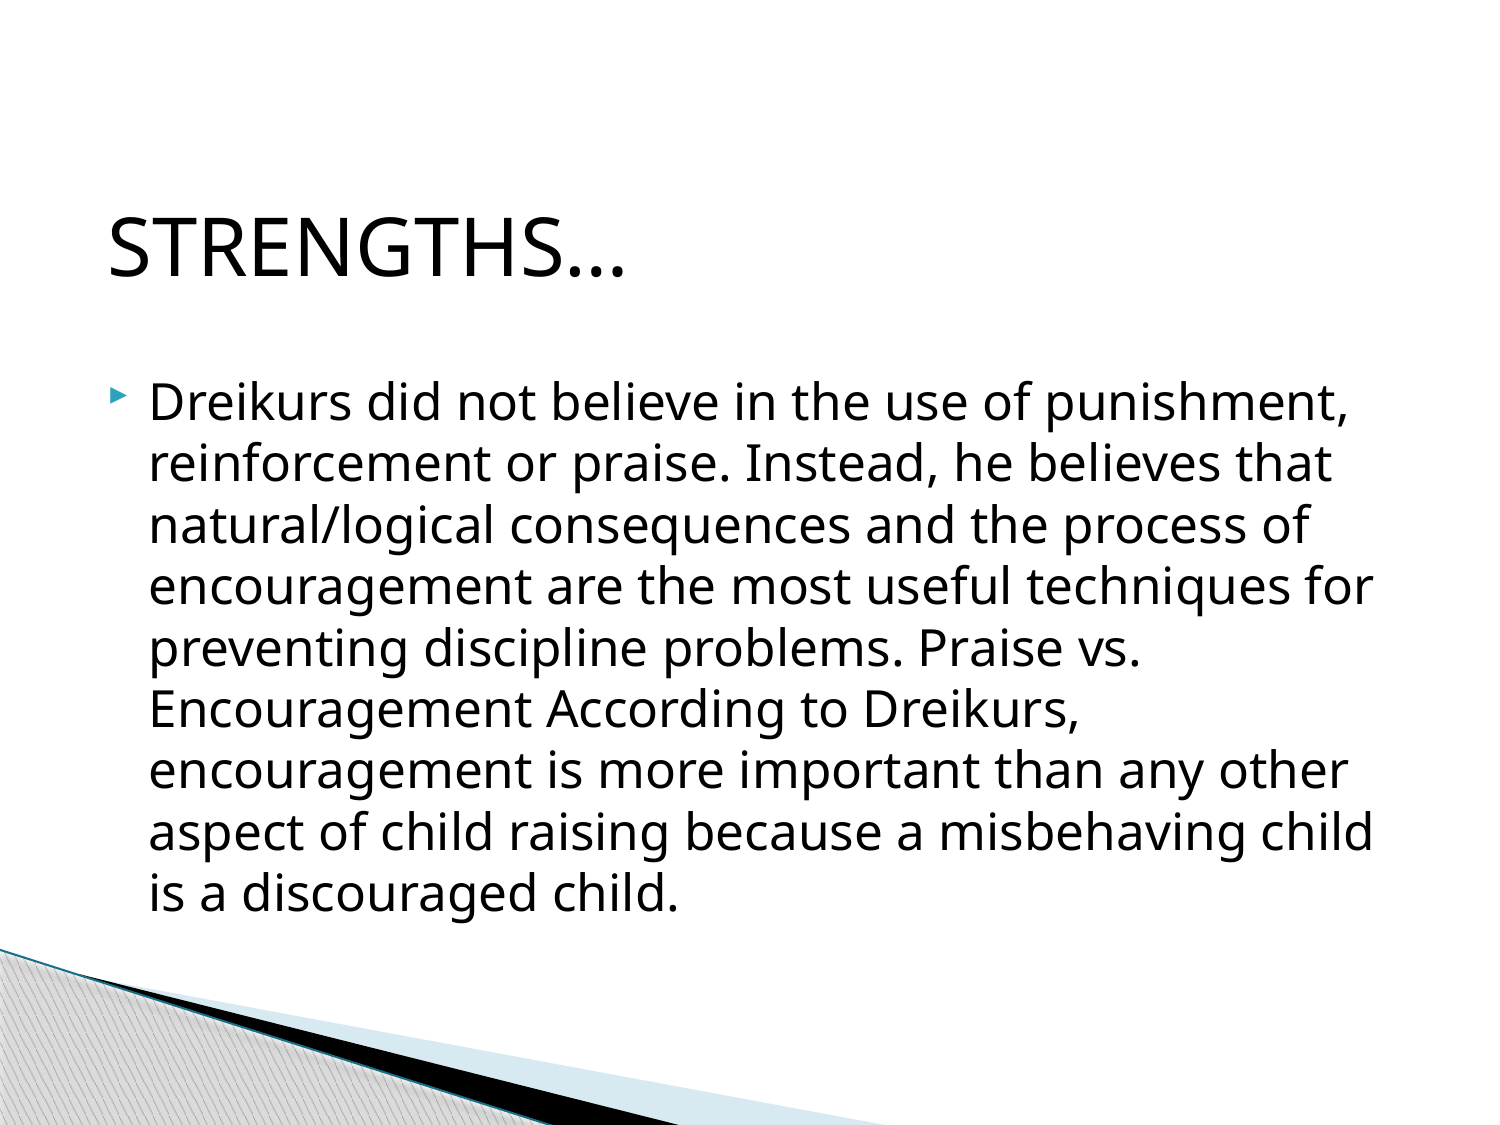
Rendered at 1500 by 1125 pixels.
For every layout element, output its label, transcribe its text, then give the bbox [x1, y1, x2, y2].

list STRENGTHS… Dreikurs did not believe in the use of punishment, reinforcement or praise. Instead, he believes that natural/logical consequences and the process of encouragement are the most useful techniques for preventing discipline problems. Praise vs. Encouragement According to Dreikurs, encouragement is more important than any other aspect of child raising because a misbehaving child is a discouraged child. [75, 187, 1425, 930]
